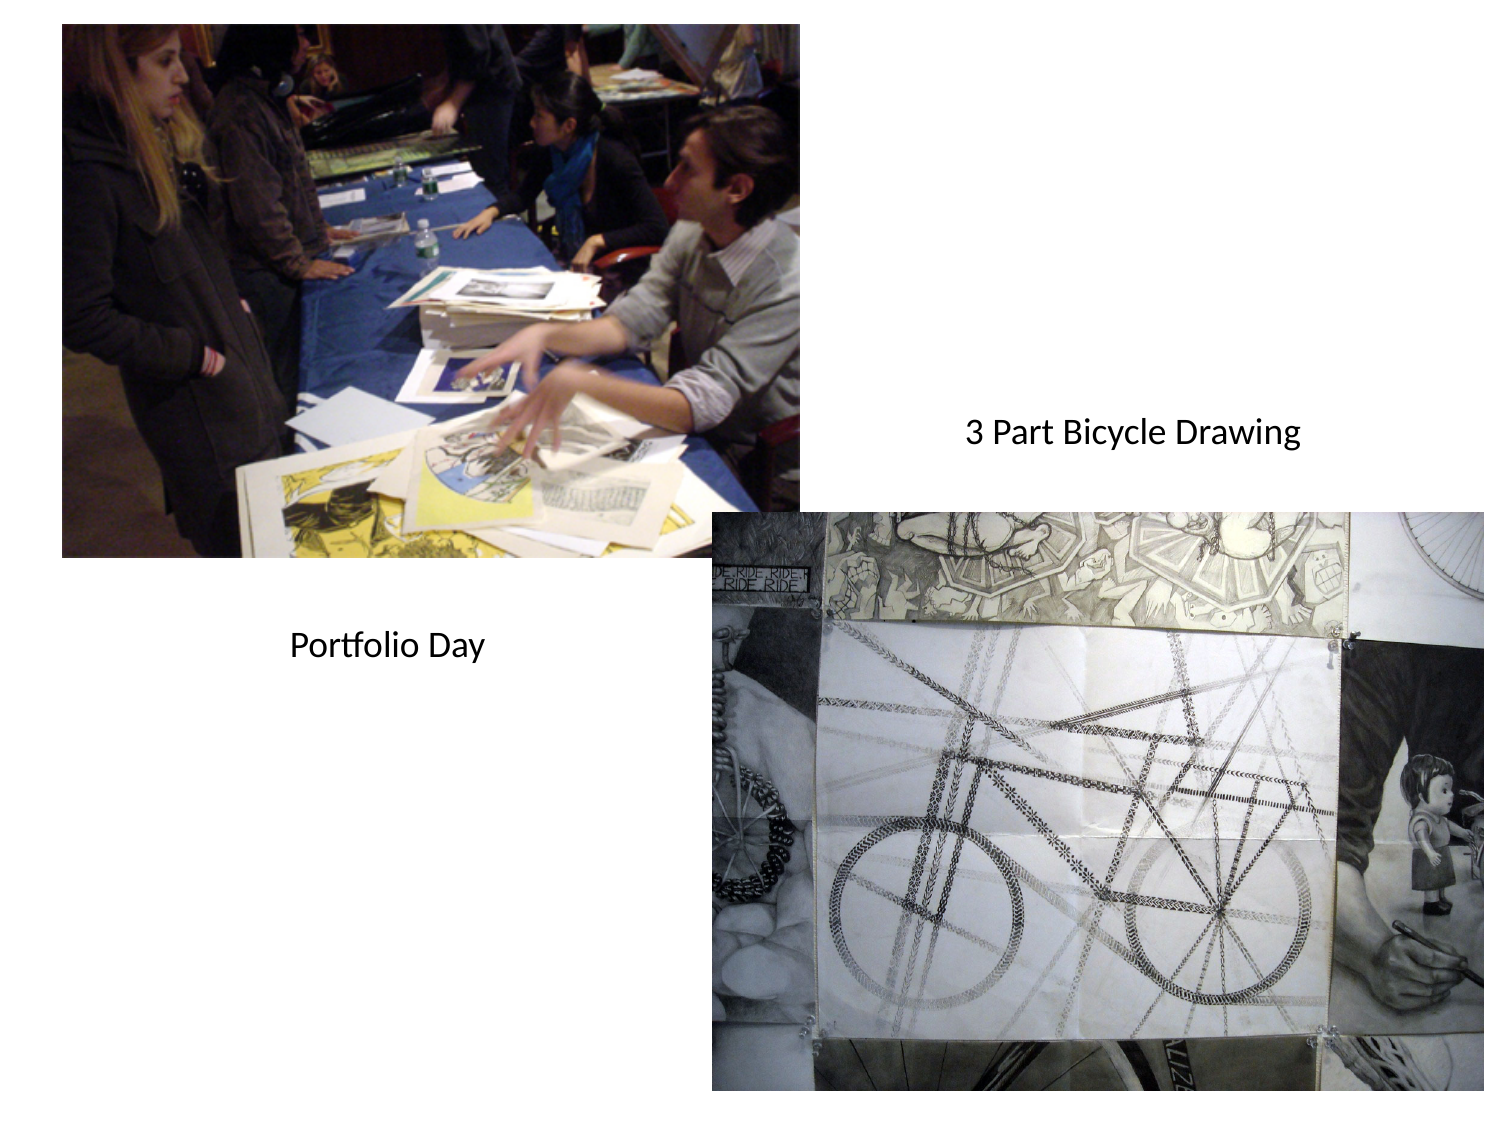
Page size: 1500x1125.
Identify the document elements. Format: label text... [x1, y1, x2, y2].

text_box 3 Part Bicycle Drawing [950, 399, 1363, 460]
picture [712, 512, 1484, 1091]
text_box Portfolio Day [274, 612, 575, 673]
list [62, 24, 801, 558]
